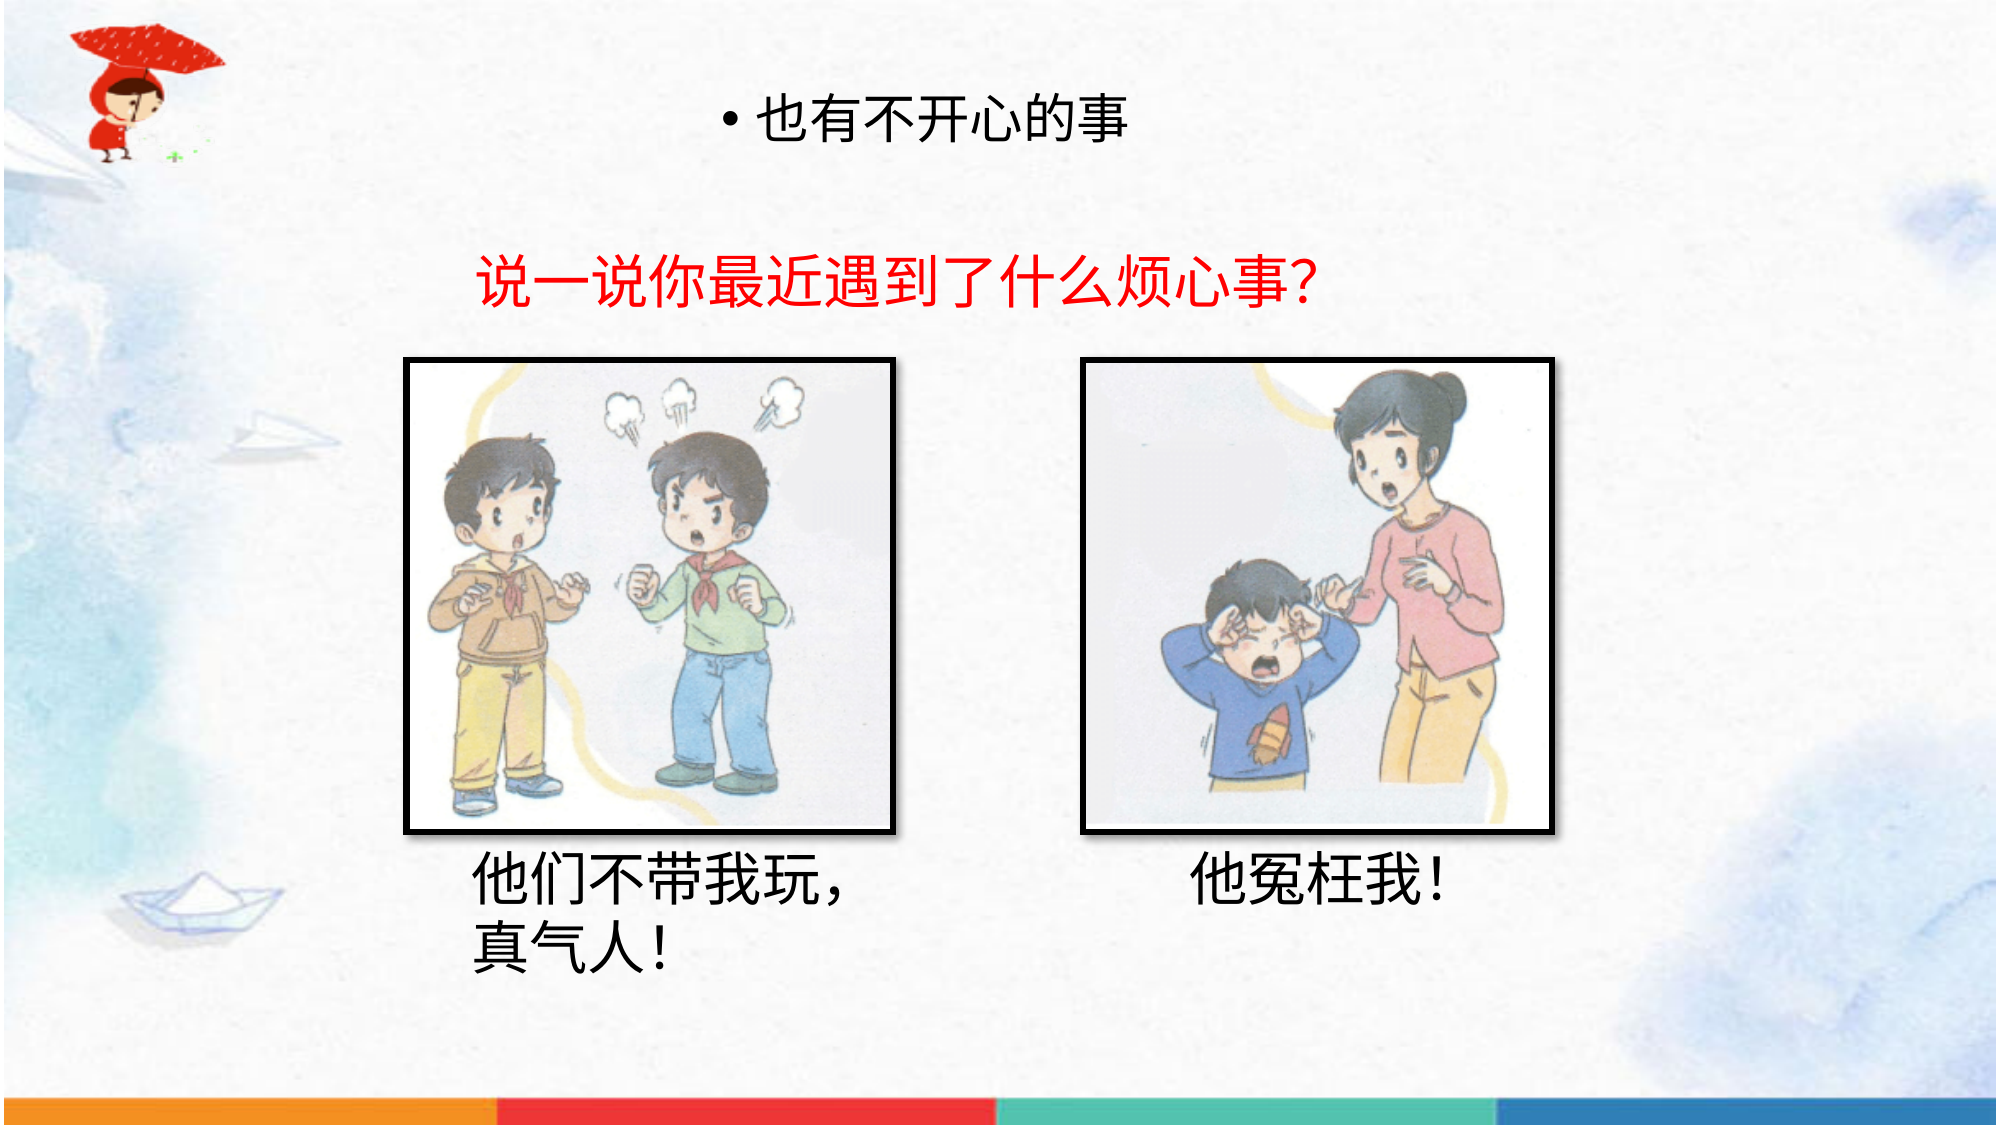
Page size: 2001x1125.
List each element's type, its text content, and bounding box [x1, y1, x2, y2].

list 也有不开心的事 [705, 84, 2000, 159]
picture [4, 0, 1996, 1125]
text_box [1317, 291, 1590, 364]
text_box 他们不带我玩，真气人！ [456, 834, 918, 989]
text_box 说一说你最近遇到了什么烦心事？ [409, 203, 1511, 323]
text_box 他冤枉我！ [1174, 834, 1511, 920]
